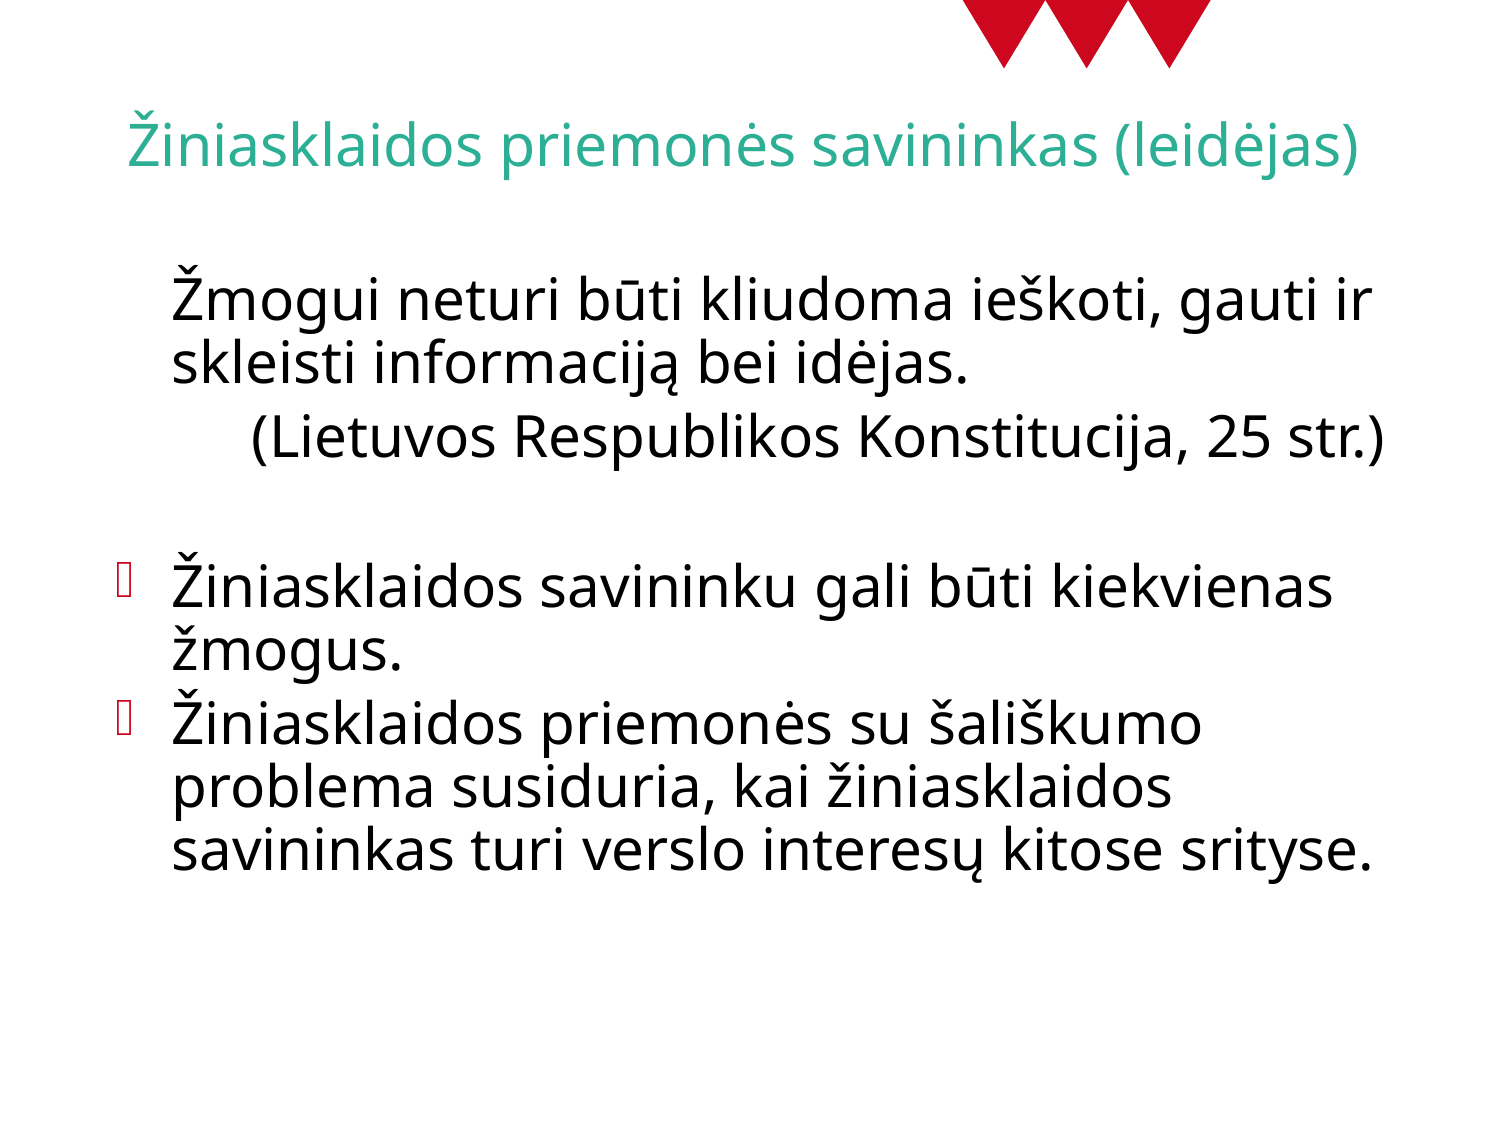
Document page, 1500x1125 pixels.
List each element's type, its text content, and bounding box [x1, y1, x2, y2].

title Žiniasklaidos priemonės savininkas (leidėjas) [112, 66, 1388, 220]
list Žmogui neturi būti kliudoma ieškoti, gauti ir skleisti informaciją bei idėjas. (Lietuvos Respublikos Konstitucija, 25 str.) Žiniasklaidos savininku gali būti kiekvienas žmogus. Žiniasklaidos priemonės su šališkumo problema susiduria, kai žiniasklaidos savininkas turi verslo interesų kitose srityse. [100, 262, 1400, 1012]
